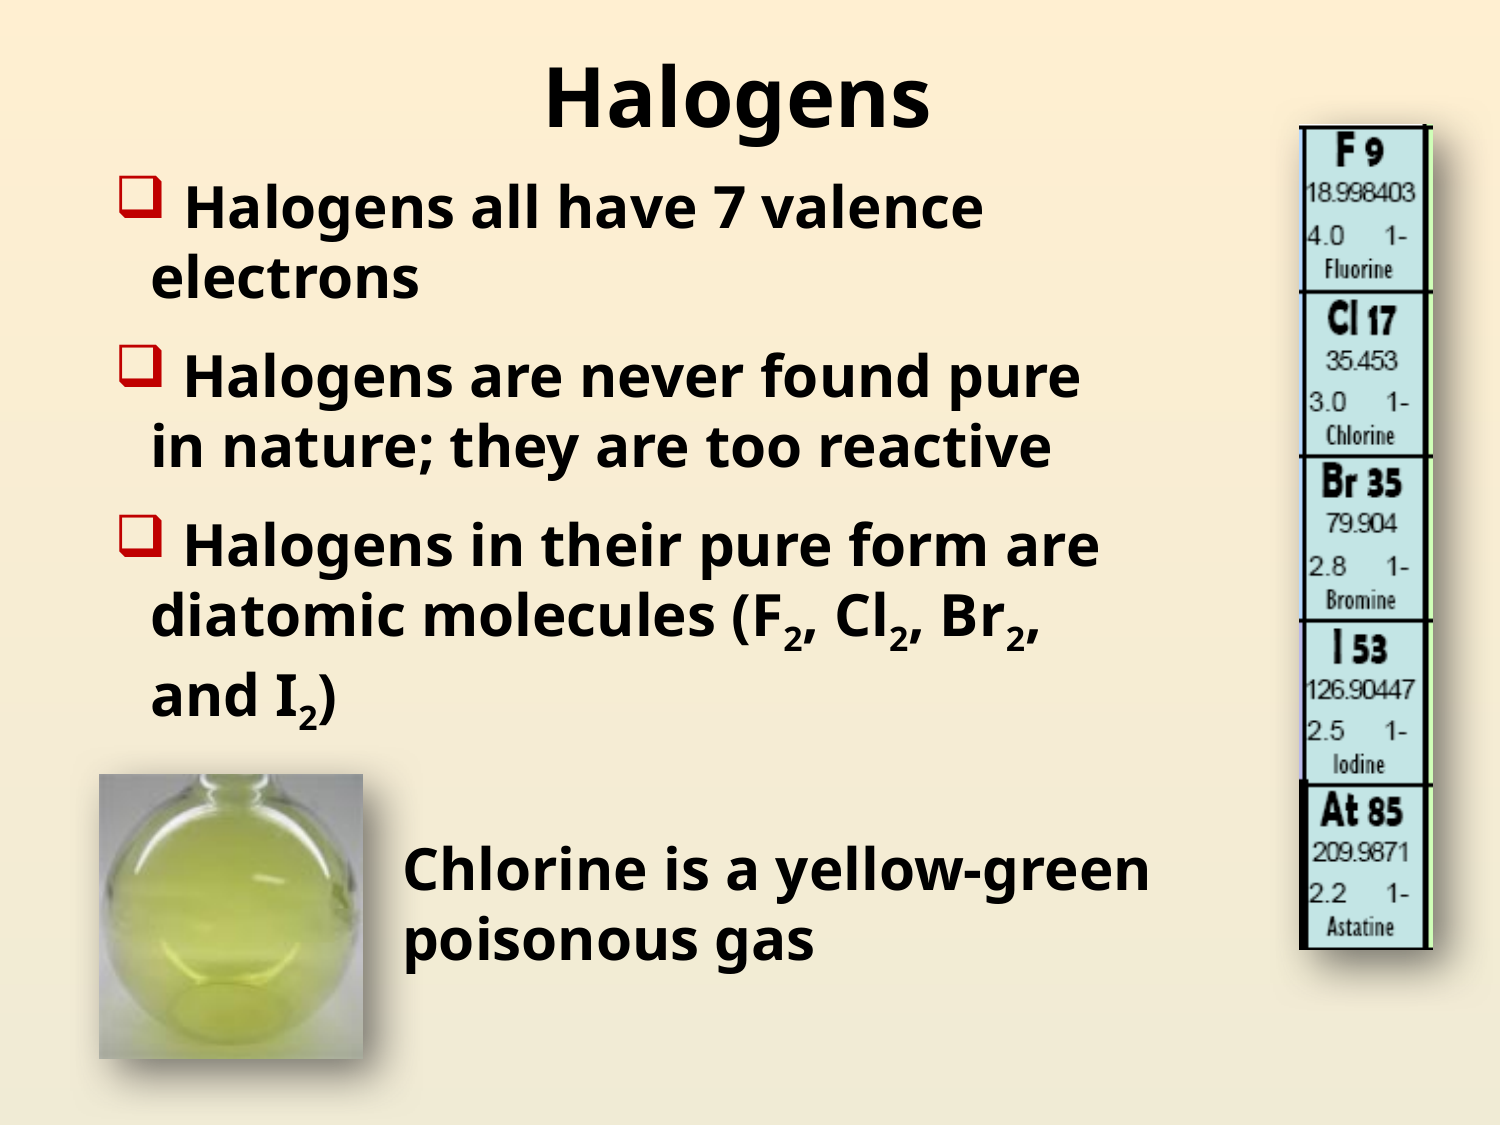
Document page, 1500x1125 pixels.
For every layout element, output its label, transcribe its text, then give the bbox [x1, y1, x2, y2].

picture [1299, 124, 1434, 951]
picture [99, 774, 363, 1059]
text_box Chlorine is a yellow-green poisonous gas [387, 824, 1225, 980]
text_box Halogens all have 7 valence electrons Halogens are never found pure in nature; they are too reactive Halogens in their pure form are diatomic molecules (F2, Cl2, Br2, and I2) [99, 162, 1163, 745]
title Halogens [99, 0, 1376, 188]
